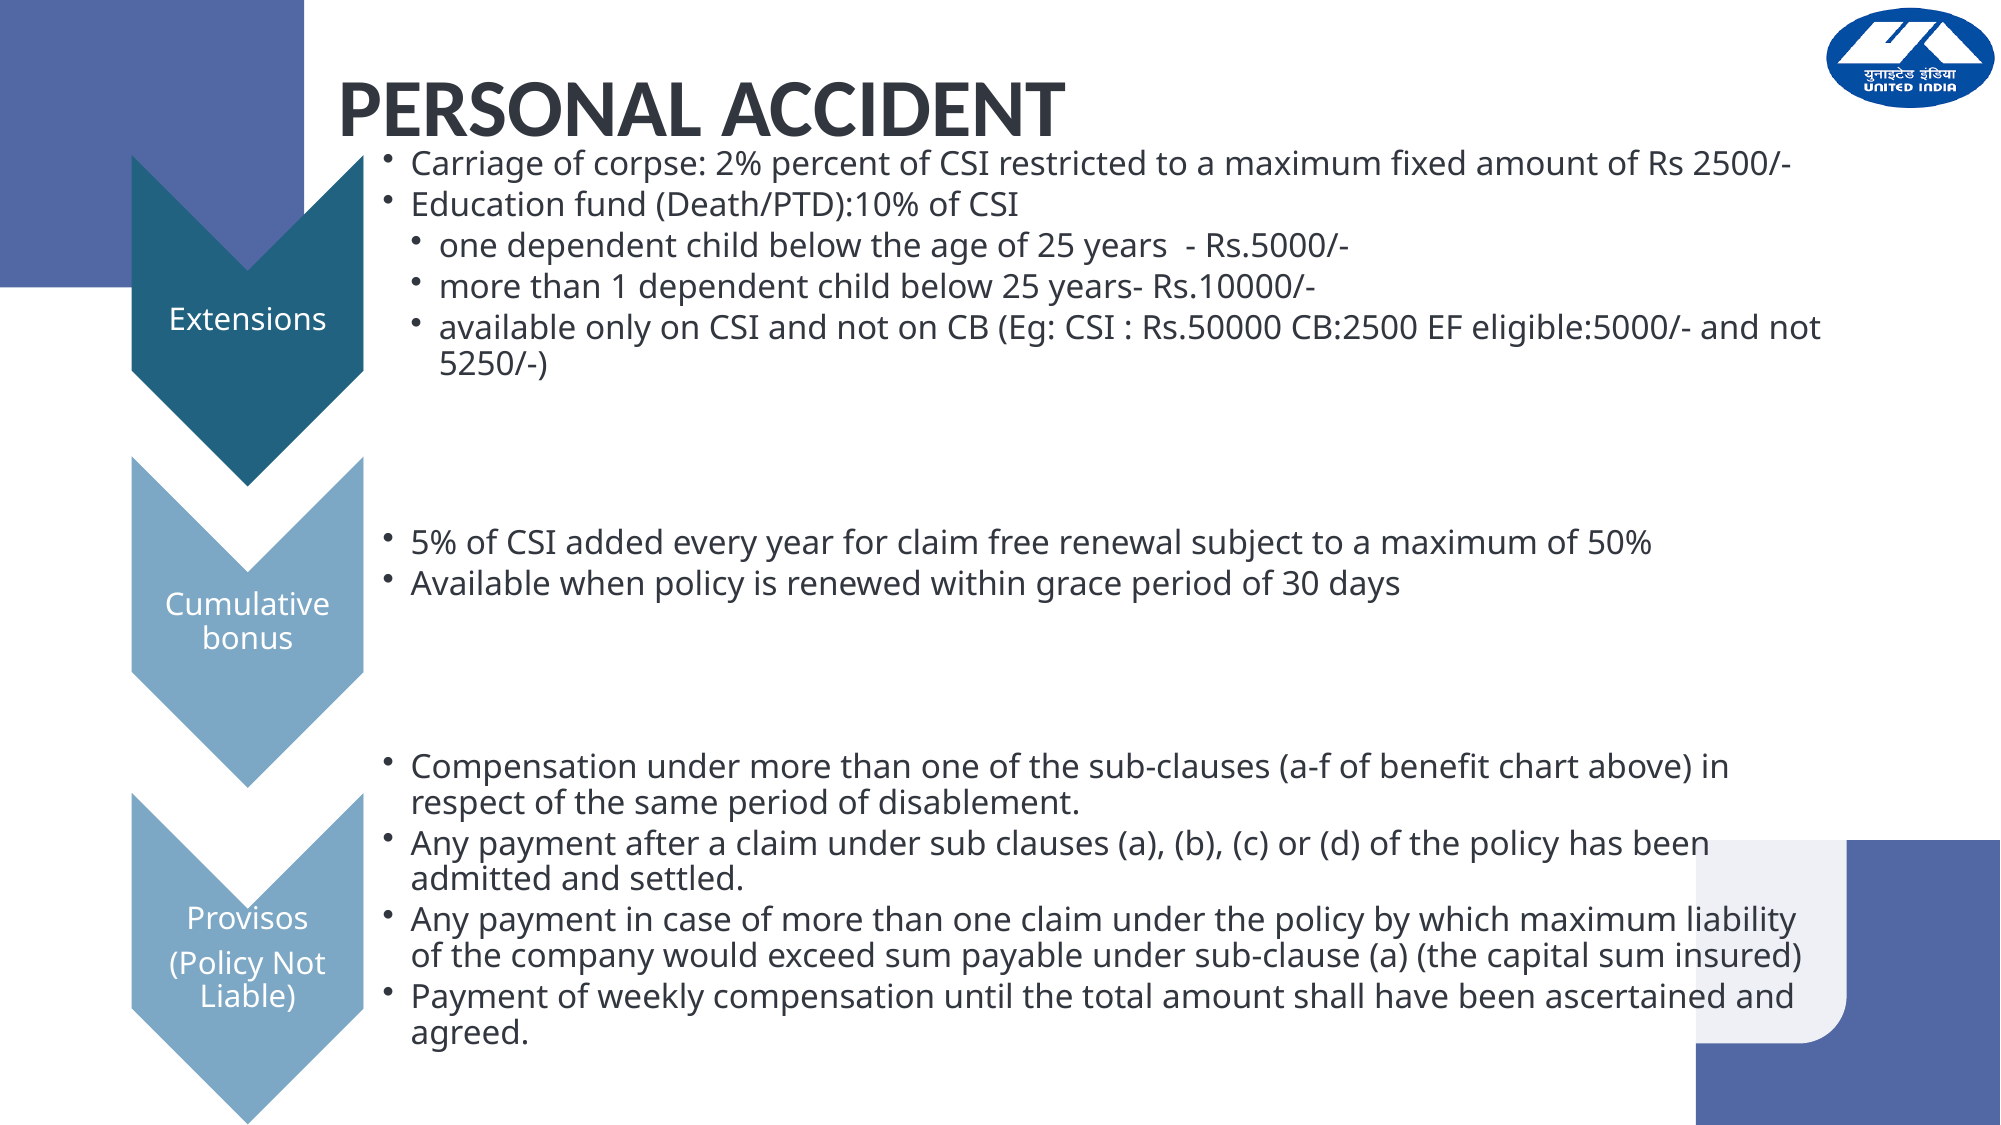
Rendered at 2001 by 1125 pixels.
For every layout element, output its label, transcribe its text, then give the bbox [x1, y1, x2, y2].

text_box PERSONAL ACCIDENT [324, 57, 1939, 162]
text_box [131, 154, 1847, 1125]
picture [1820, 3, 2000, 111]
